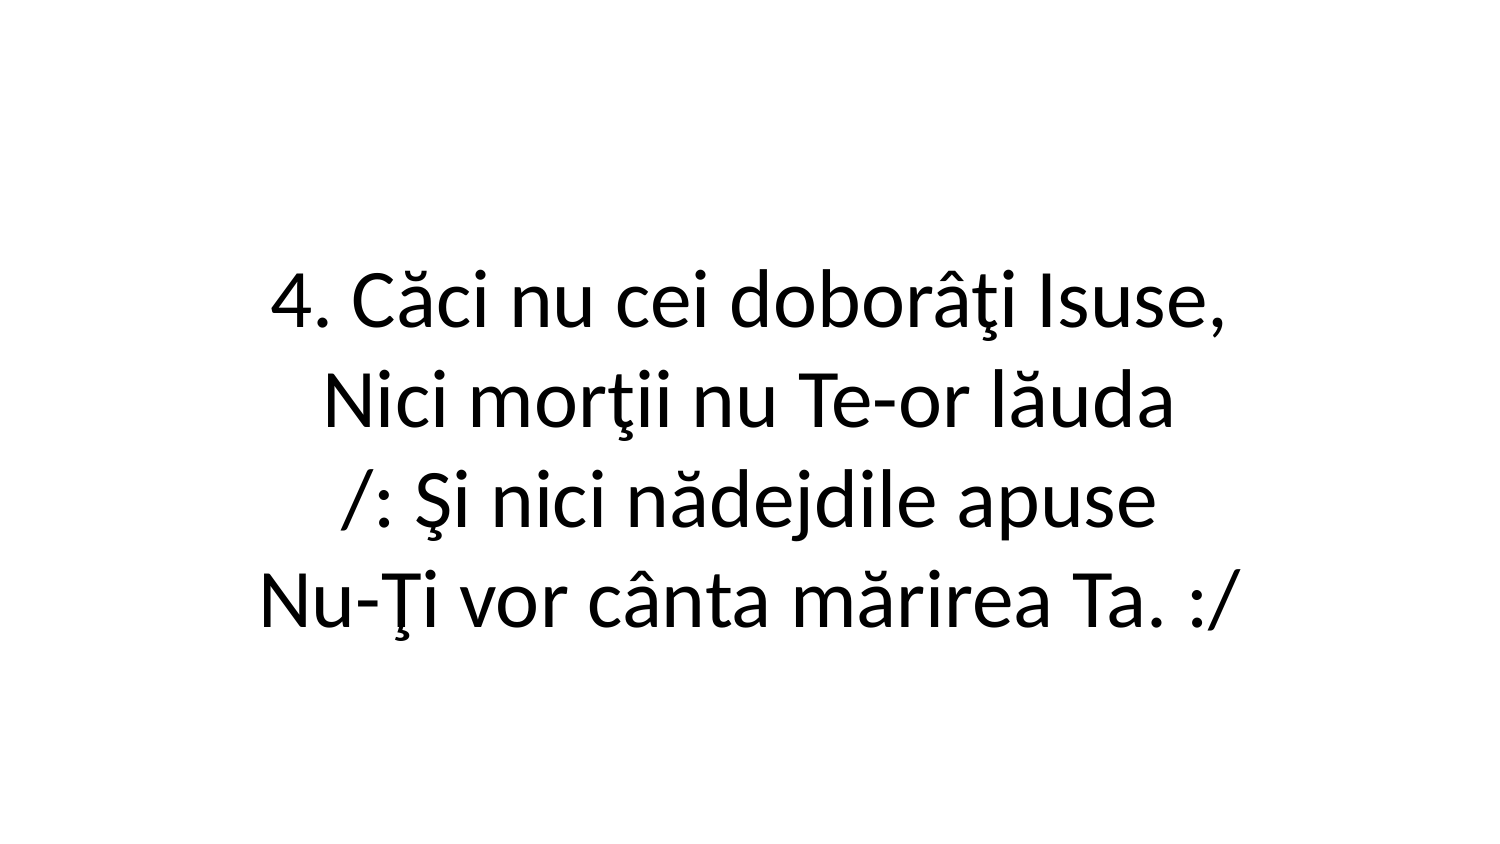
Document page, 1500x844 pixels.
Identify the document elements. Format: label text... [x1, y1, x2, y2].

text_box 4. Căci nu cei doborâţi Isuse, Nici morţii nu Te-or lăuda /: Şi nici nădejdile apuse Nu-Ţi vor cânta mărirea Ta. :/ [243, 192, 1257, 652]
